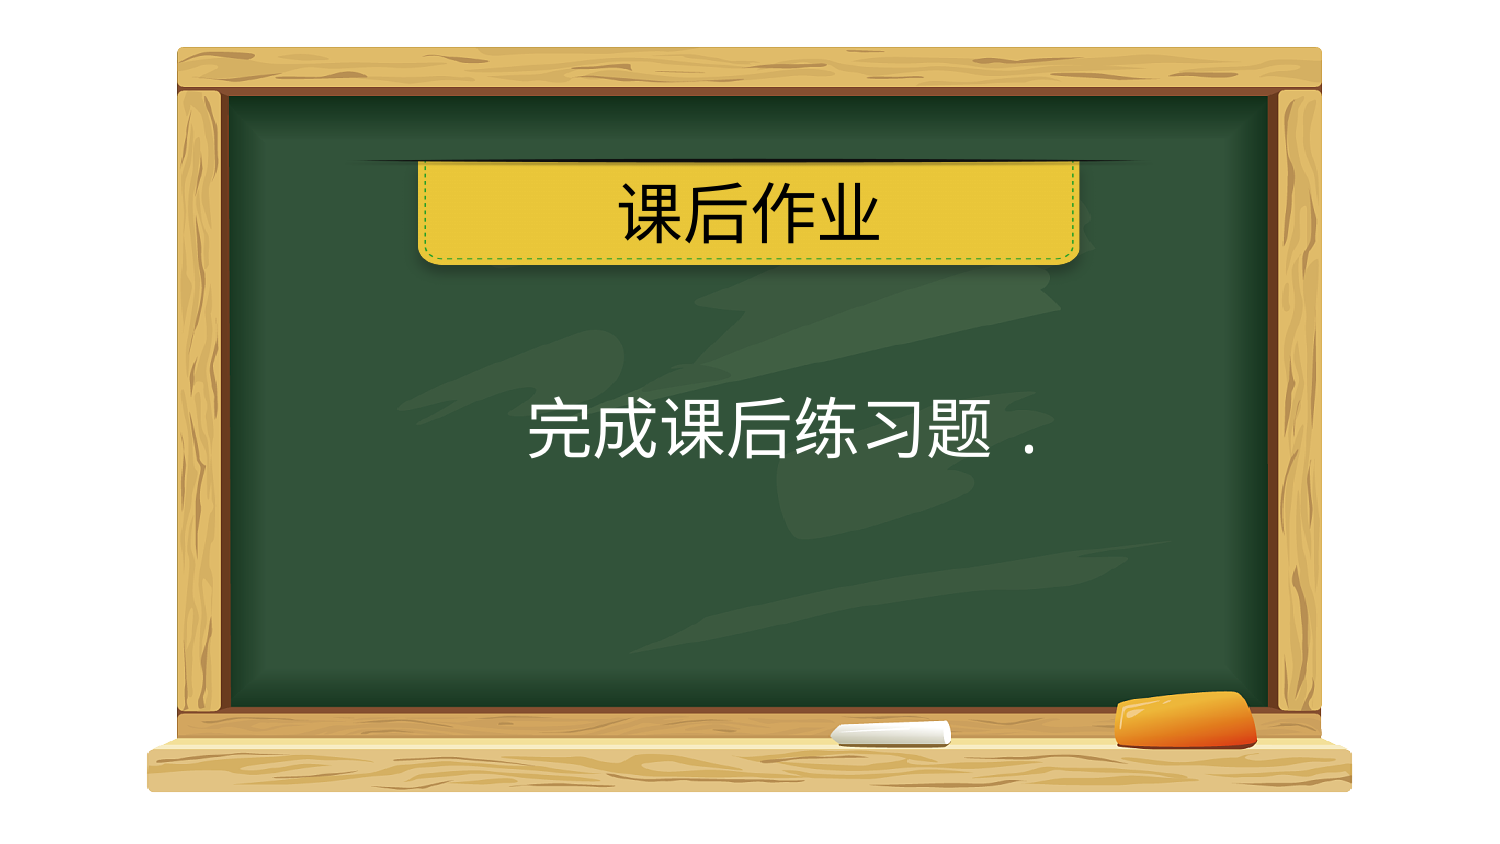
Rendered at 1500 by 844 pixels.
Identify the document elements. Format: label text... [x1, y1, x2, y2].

text_box 完成课后练习题. [296, 339, 1279, 475]
picture [92, 40, 1408, 812]
